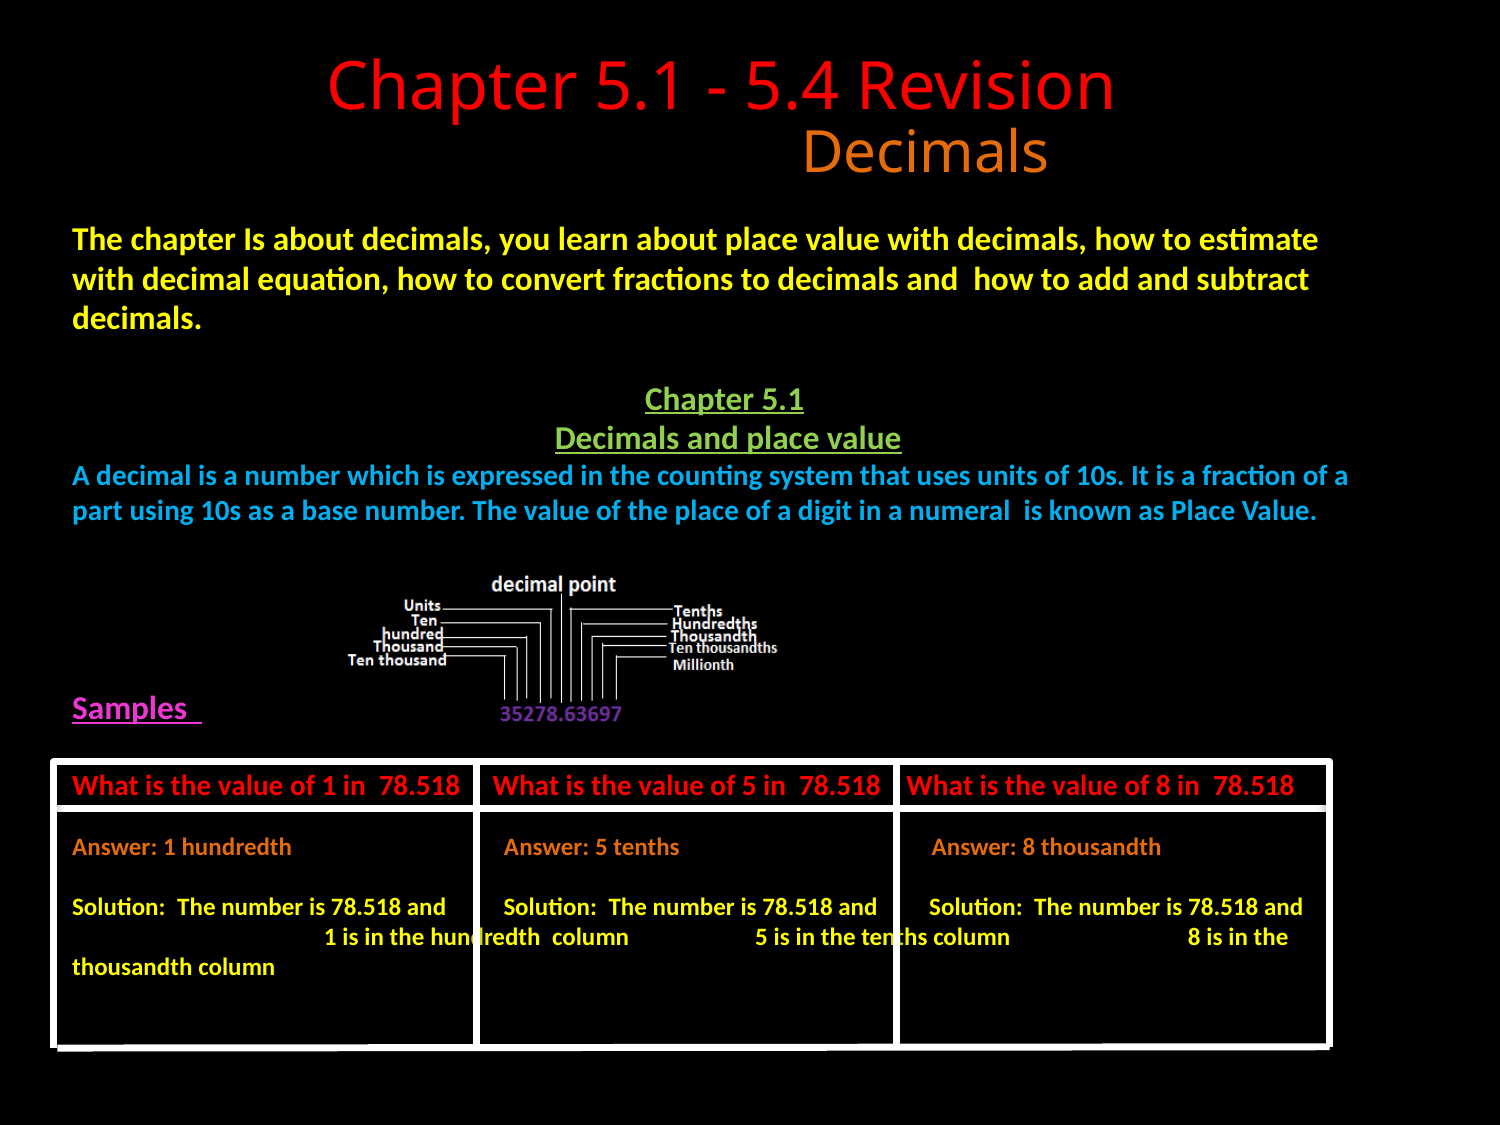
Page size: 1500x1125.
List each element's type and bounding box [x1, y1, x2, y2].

text_box [53, 35, 1476, 1049]
